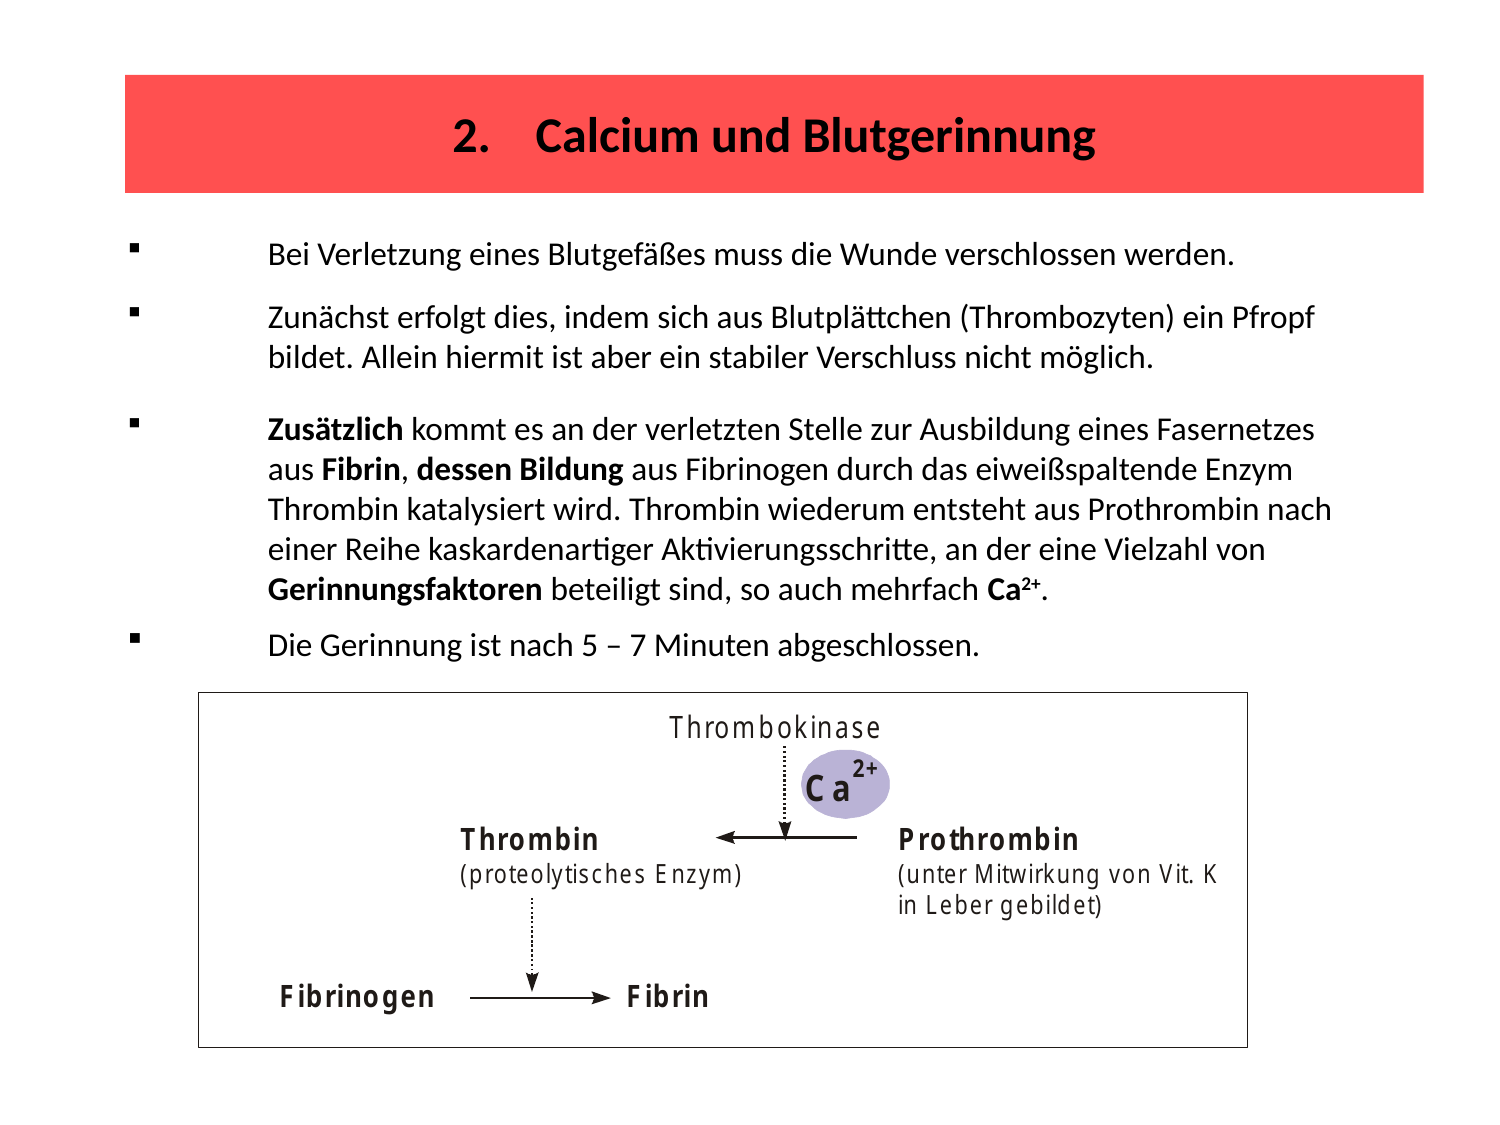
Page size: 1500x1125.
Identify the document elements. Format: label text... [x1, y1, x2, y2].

text_box Zusätzlich kommt es an der verletzten Stelle zur Ausbildung eines Fasernetzes aus Fibrin, dessen Bildung aus Fibrinogen durch das eiweißspaltende Enzym Thrombin katalysiert wird. Thrombin wiederum entsteht aus Prothrombin nach einer Reihe kaskardenartiger Aktivierungsschritte, an der eine Vielzahl von Gerinnungsfaktoren beteiligt sind, so auch mehrfach Ca2+. [112, 399, 1388, 615]
text_box Bei Verletzung eines Blutgefäßes muss die Wunde verschlossen werden. [112, 224, 1388, 280]
text_box Zunächst erfolgt dies, indem sich aus Blutplättchen (Thrombozyten) ein Pfropf bildet. Allein hiermit ist aber ein stabiler Verschluss nicht möglich. [112, 288, 1388, 383]
text_box 2. Calcium und Blutgerinnung [125, 74, 1424, 193]
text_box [194, 689, 1251, 1051]
text_box Die Gerinnung ist nach 5 – 7 Minuten abgeschlossen. [112, 615, 1388, 671]
